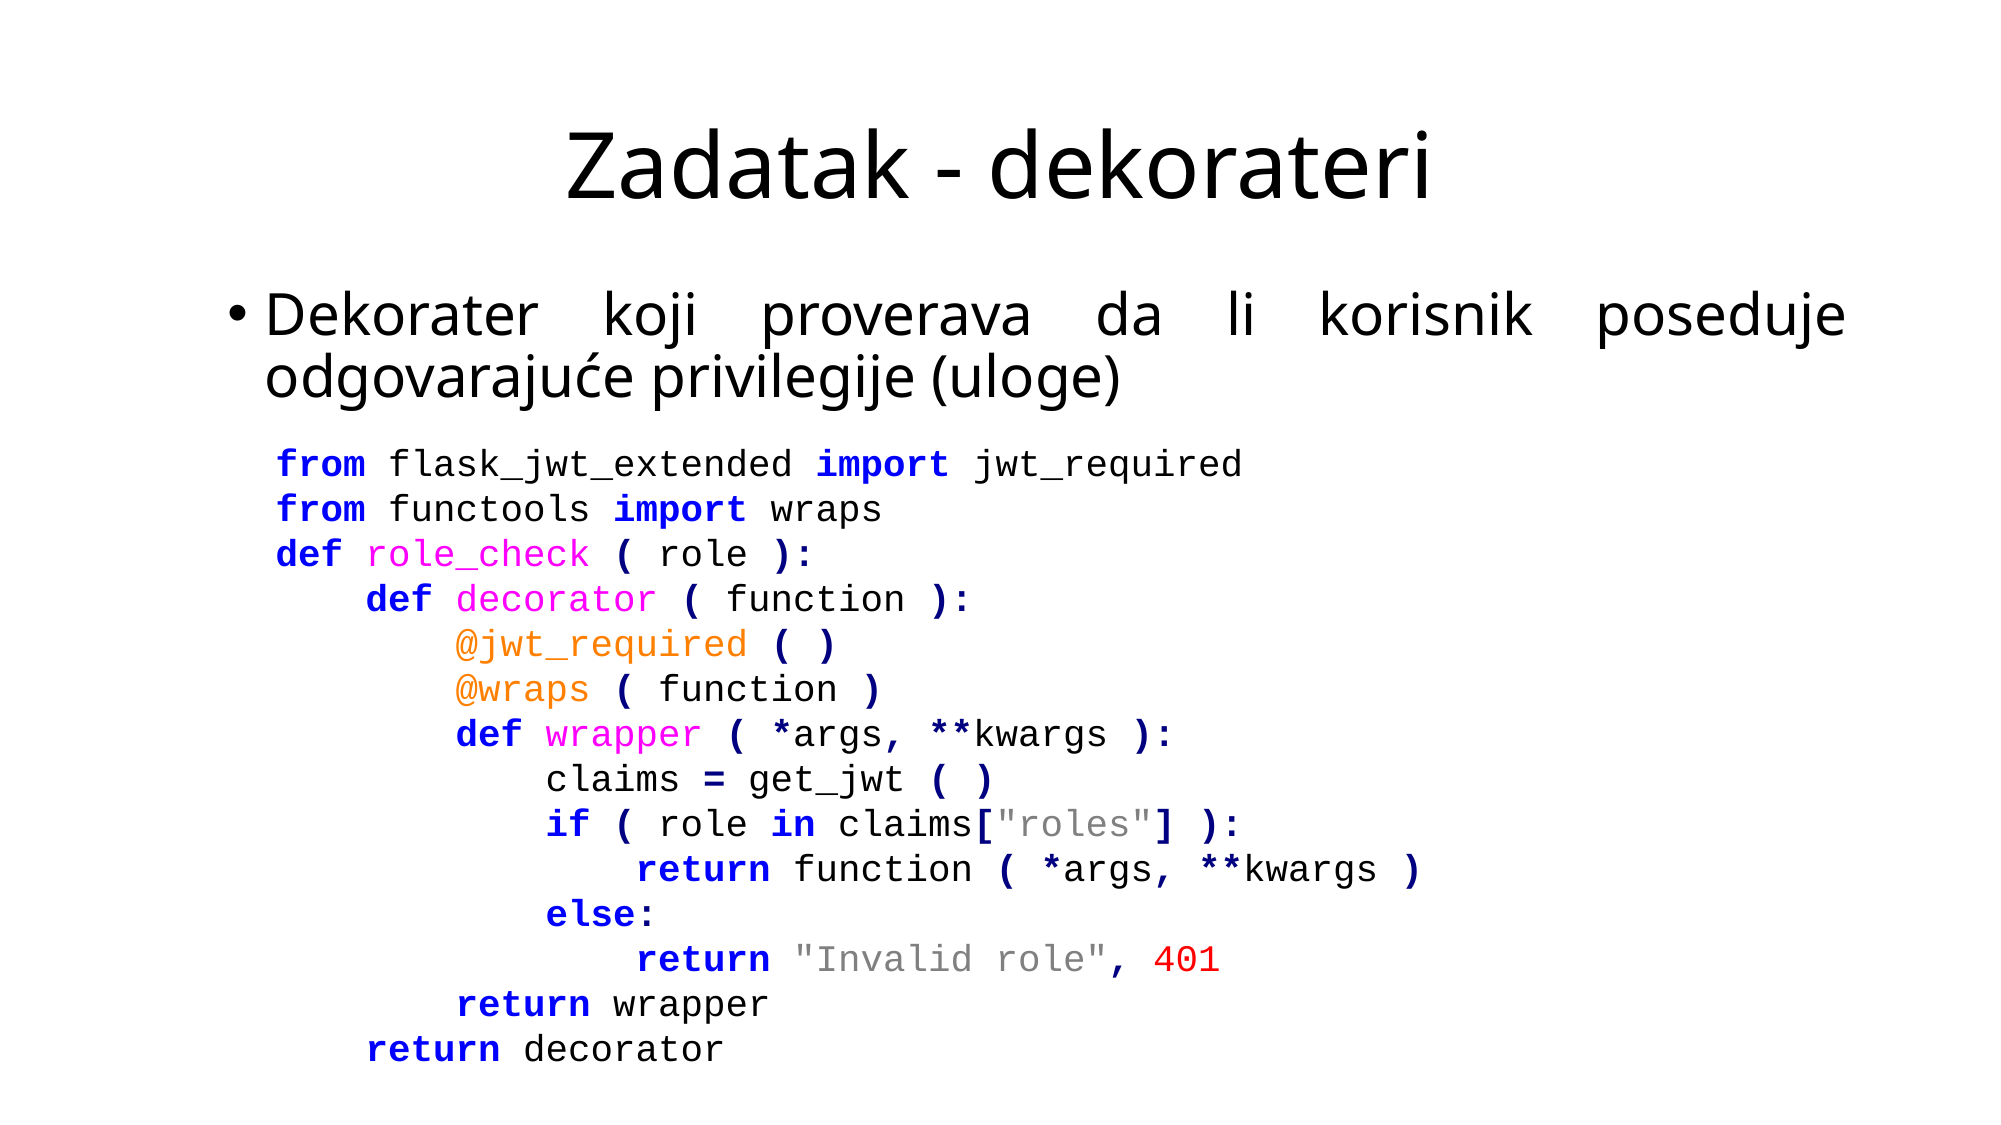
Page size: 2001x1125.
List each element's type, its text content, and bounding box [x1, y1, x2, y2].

title Zadatak - dekorateri [137, 59, 1863, 277]
text_box from flask_jwt_extended import jwt_required from functools import wraps def role_check ( role ): def decorator ( function ): @jwt_required ( ) @wraps ( function ) def wrapper ( *args, **kwargs ): claims = get_jwt ( ) if ( role in claims["roles"] ): return function ( *args, **kwargs ) else: return "Invalid role", 401 return wrapper return decorator [260, 431, 1863, 1076]
list Dekorater koji proverava da li korisnik poseduje odgovarajuće privilegije (uloge) [137, 277, 1863, 450]
